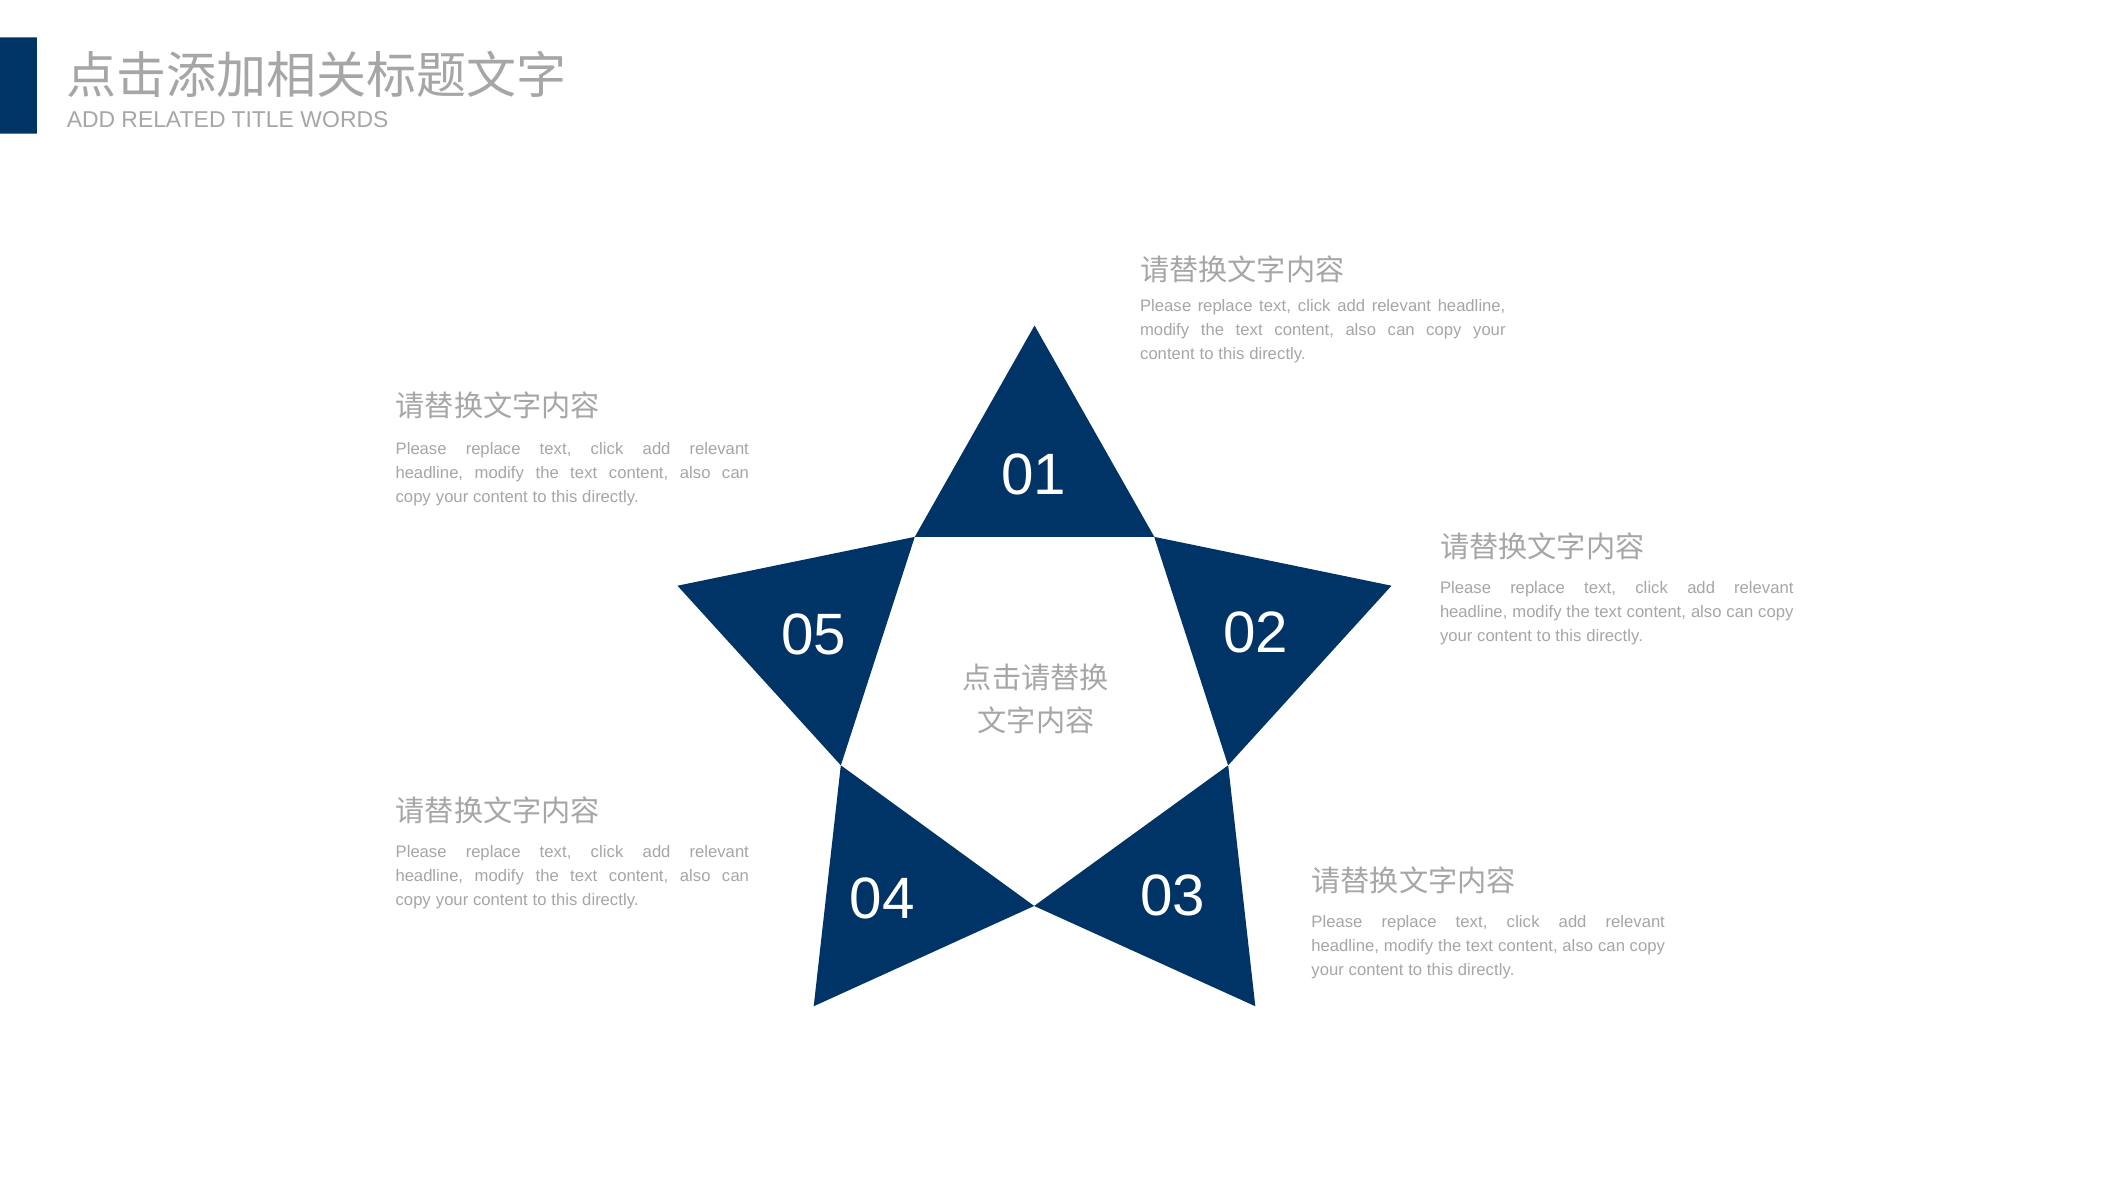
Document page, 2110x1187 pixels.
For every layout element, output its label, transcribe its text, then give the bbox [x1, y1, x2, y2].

text_box Please replace text, click add relevant headline, modify the text content, also can copy your content to this directly. [395, 433, 750, 506]
text_box [813, 765, 1034, 1007]
text_box 请替换文字内容 [1140, 244, 1432, 287]
text_box 请替换文字内容 [1440, 521, 1732, 564]
text_box [677, 536, 915, 765]
text_box [0, 36, 38, 135]
text_box 请替换文字内容 [395, 785, 674, 827]
text_box 点击请替换文字内容 [950, 652, 1122, 737]
text_box 请替换文字内容 [1311, 855, 1603, 898]
text_box 05 [772, 582, 855, 667]
text_box 02 [1214, 580, 1297, 664]
text_box Please replace text, click add relevant headline, modify the text content, also can copy your content to this directly. [1440, 573, 1795, 645]
text_box [1034, 766, 1256, 1007]
text_box Please replace text, click add relevant headline, modify the text content, also can copy your content to this directly. [1139, 290, 1506, 363]
text_box 03 [1131, 842, 1214, 927]
text_box 请替换文字内容 [395, 380, 645, 423]
text_box [1154, 536, 1392, 766]
text_box Please replace text, click add relevant headline, modify the text content, also can copy your content to this directly. [395, 837, 750, 909]
text_box 04 [841, 846, 924, 931]
text_box 01 [992, 422, 1076, 507]
text_box [915, 325, 1154, 537]
text_box ADD RELATED TITLE WORDS [66, 104, 389, 132]
text_box 点击添加相关标题文字 [66, 43, 567, 104]
text_box Please replace text, click add relevant headline, modify the text content, also can copy your content to this directly. [1311, 906, 1666, 979]
